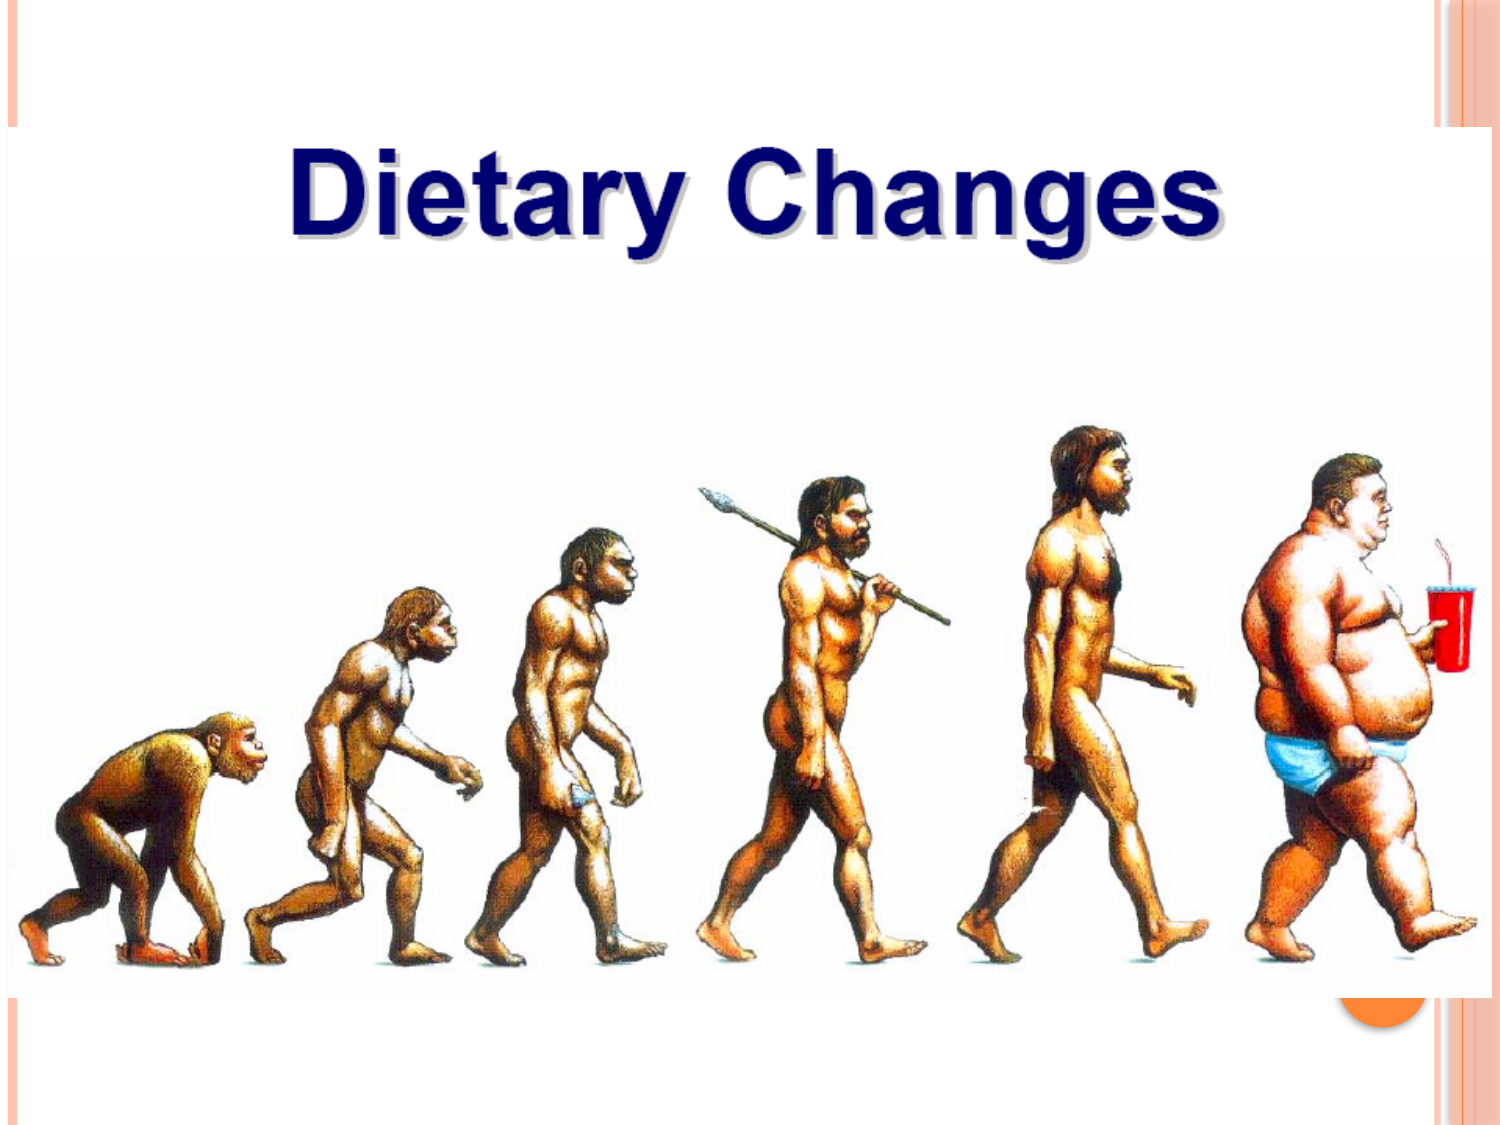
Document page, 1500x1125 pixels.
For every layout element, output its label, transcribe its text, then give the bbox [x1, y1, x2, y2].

picture [8, 126, 1492, 999]
slide_number 25 [1333, 1007, 1434, 1027]
